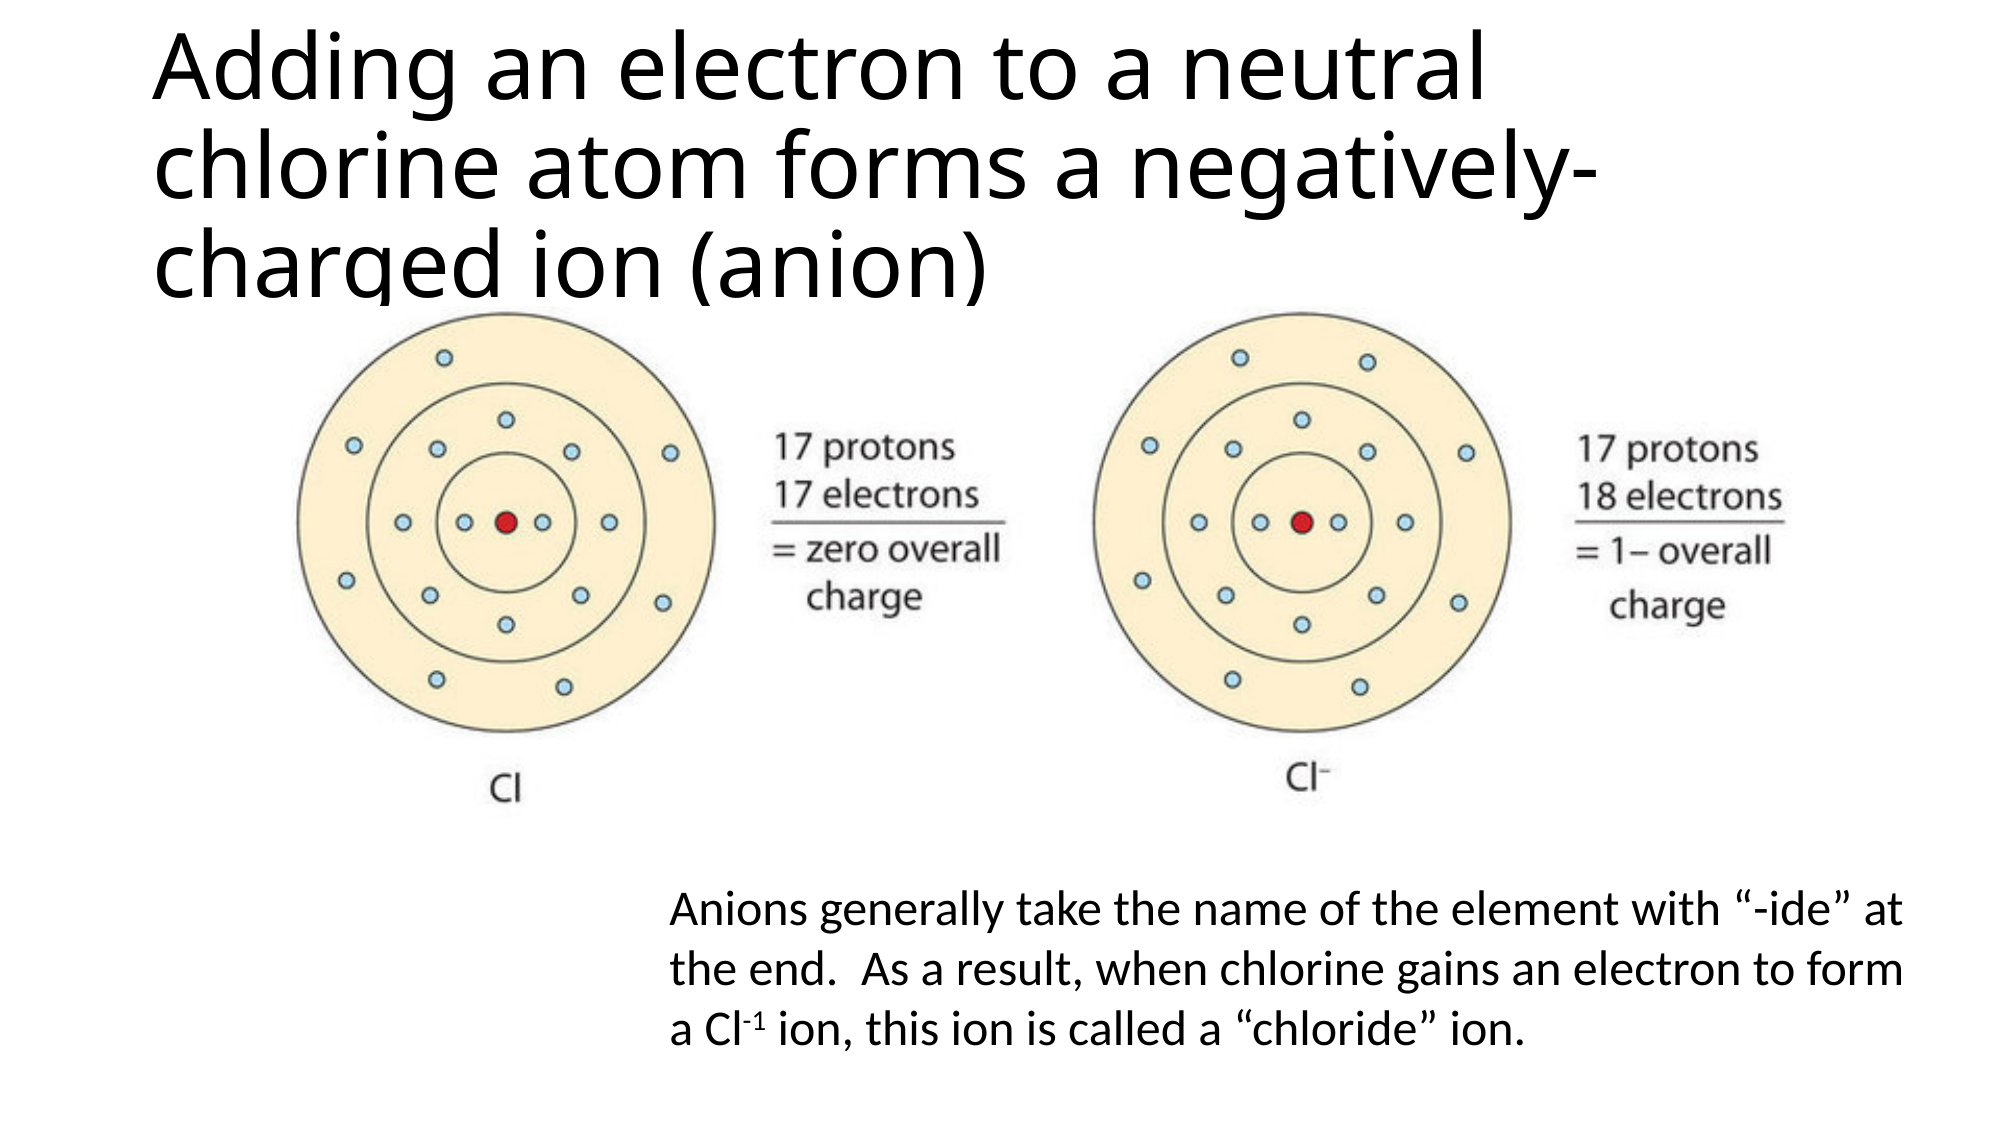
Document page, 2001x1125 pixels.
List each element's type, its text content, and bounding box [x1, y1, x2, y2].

picture [291, 306, 1794, 819]
title Adding an electron to a neutral chlorine atom forms a negatively-charged ion (anion) [137, 59, 1863, 278]
text_box Anions generally take the name of the element with “-ide” at the end. As a result, when chlorine gains an electron to form a Cl-1 ion, this ion is called a “chloride” ion. [654, 868, 1936, 1063]
